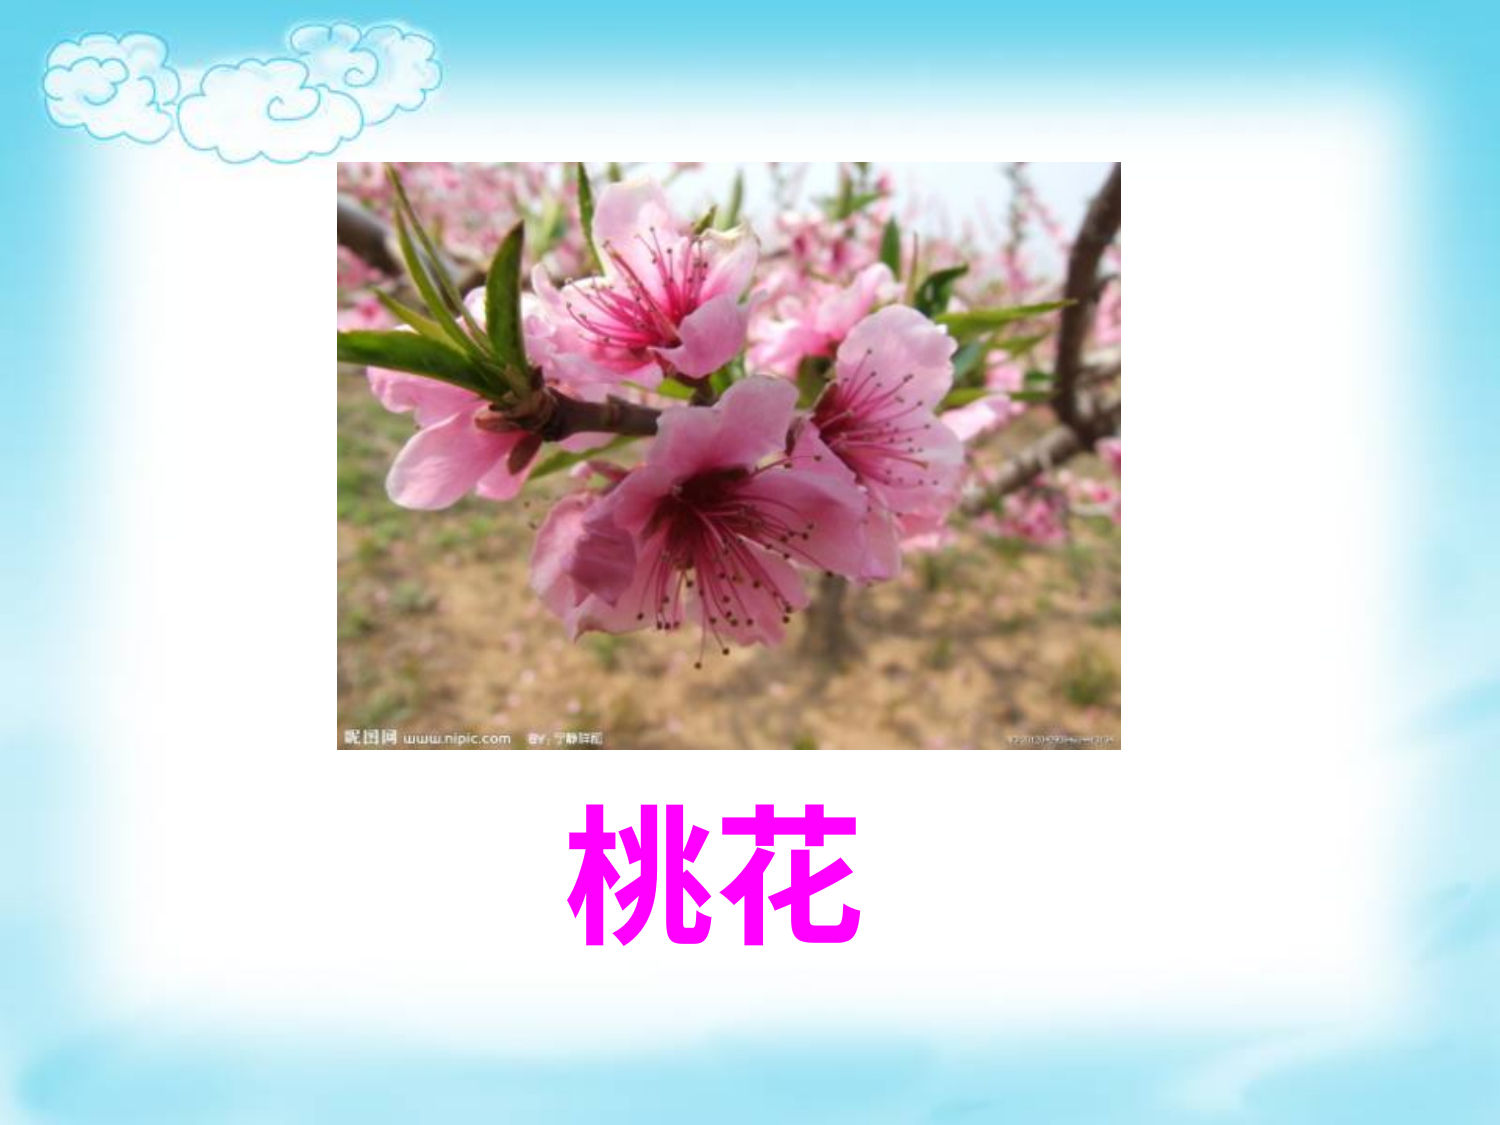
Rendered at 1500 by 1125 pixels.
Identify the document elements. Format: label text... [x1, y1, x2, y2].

list 桃花 [549, 774, 938, 988]
picture [0, 0, 1500, 1125]
